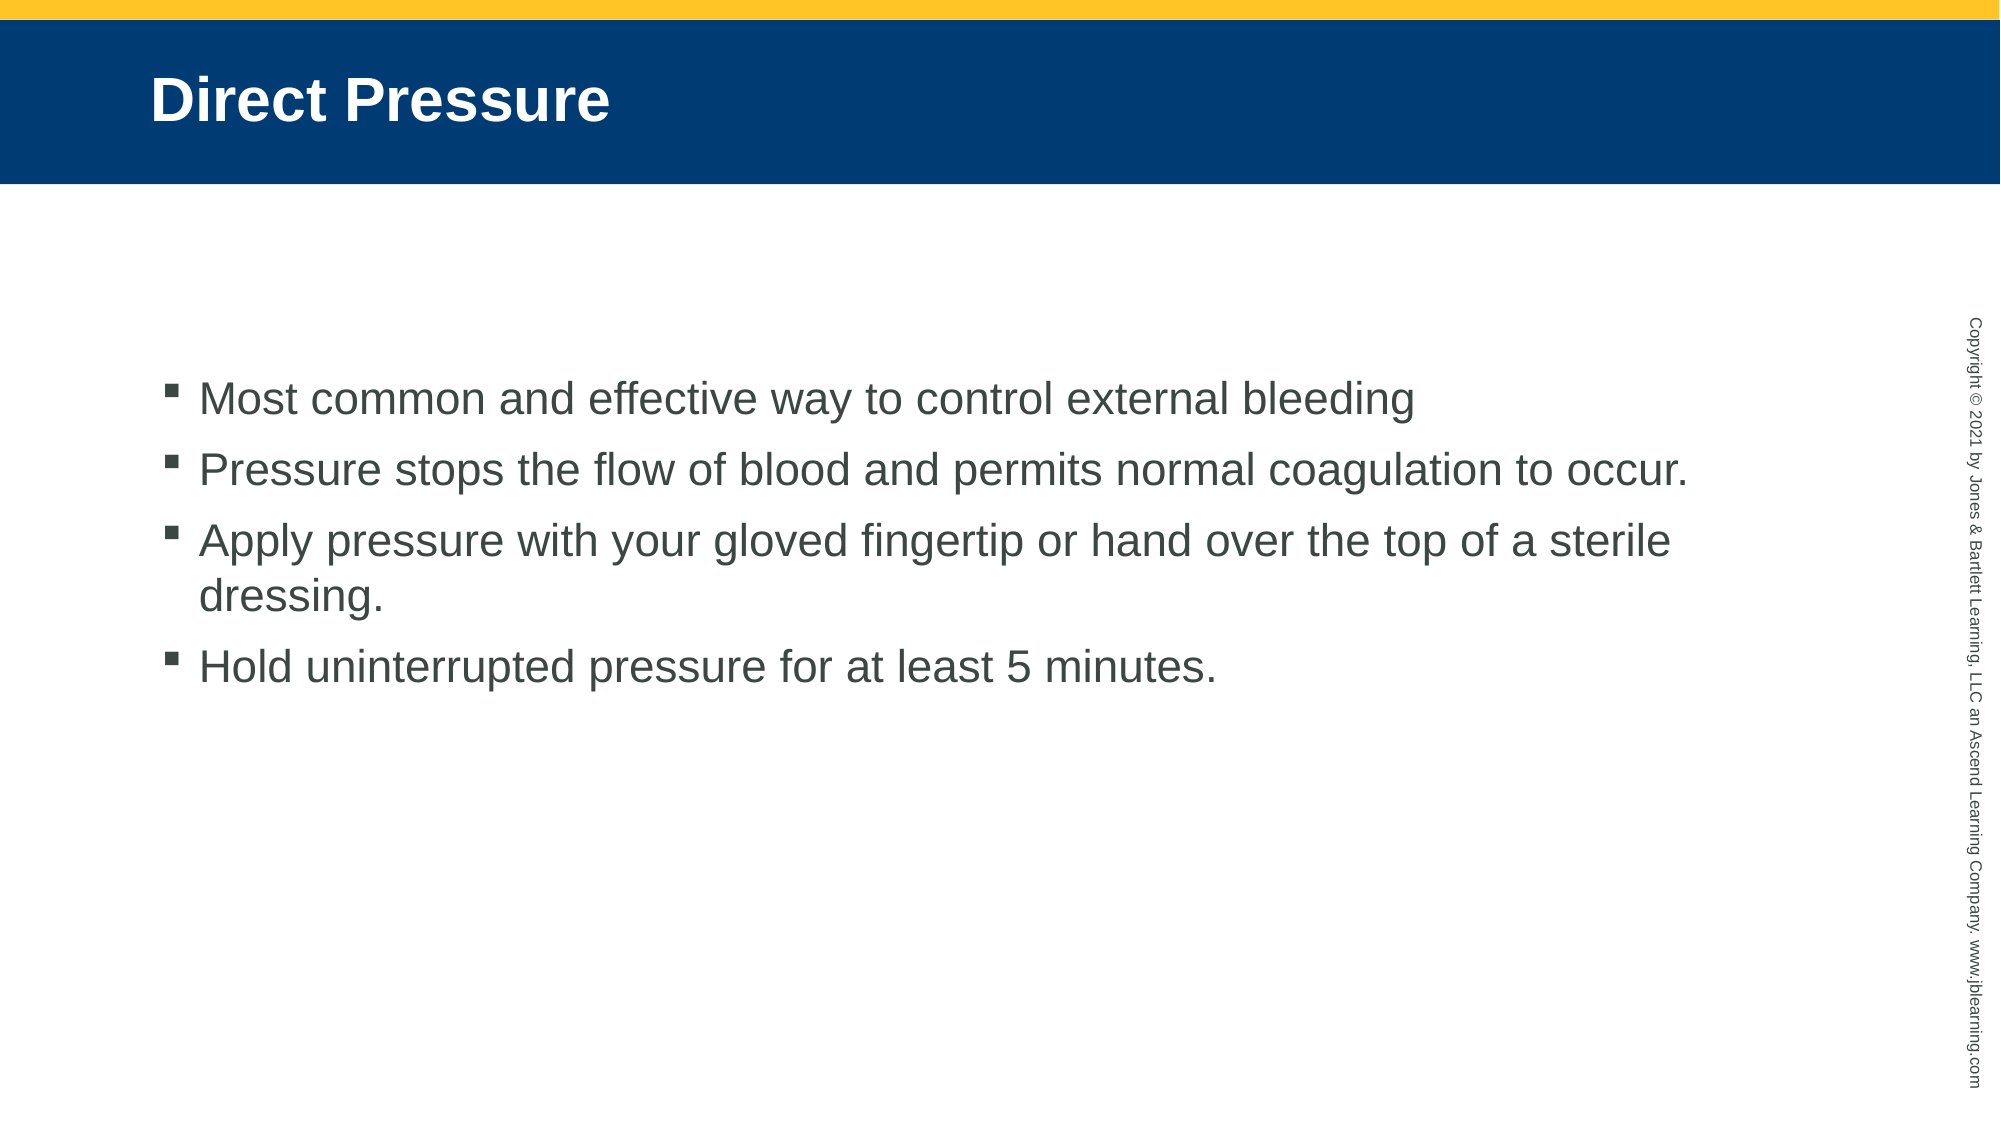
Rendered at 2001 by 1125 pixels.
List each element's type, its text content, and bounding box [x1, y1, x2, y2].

title Direct Pressure [0, 19, 2000, 185]
list Most common and effective way to control external bleeding Pressure stops the flow of blood and permits normal coagulation to occur. Apply pressure with your gloved fingertip or hand over the top of a sterile dressing. Hold uninterrupted pressure for at least 5 minutes. [146, 361, 1859, 1016]
